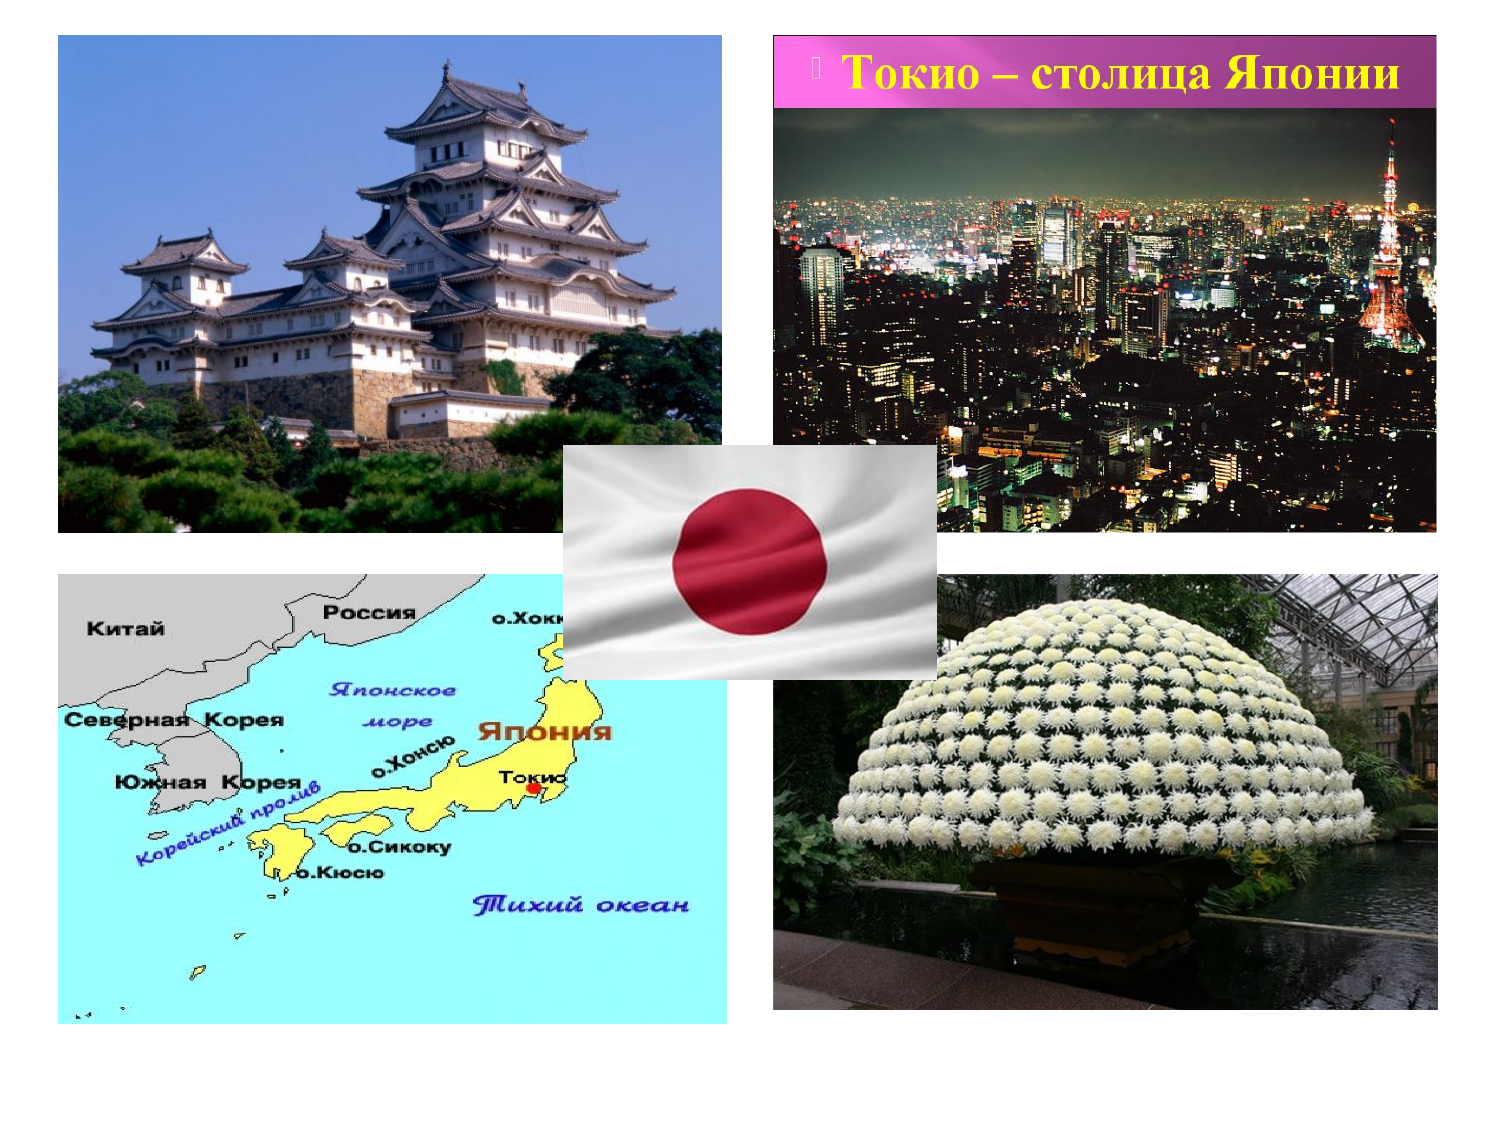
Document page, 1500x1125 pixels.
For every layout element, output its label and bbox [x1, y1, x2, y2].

list [773, 34, 1437, 533]
list [58, 34, 722, 533]
picture [58, 445, 1438, 1024]
